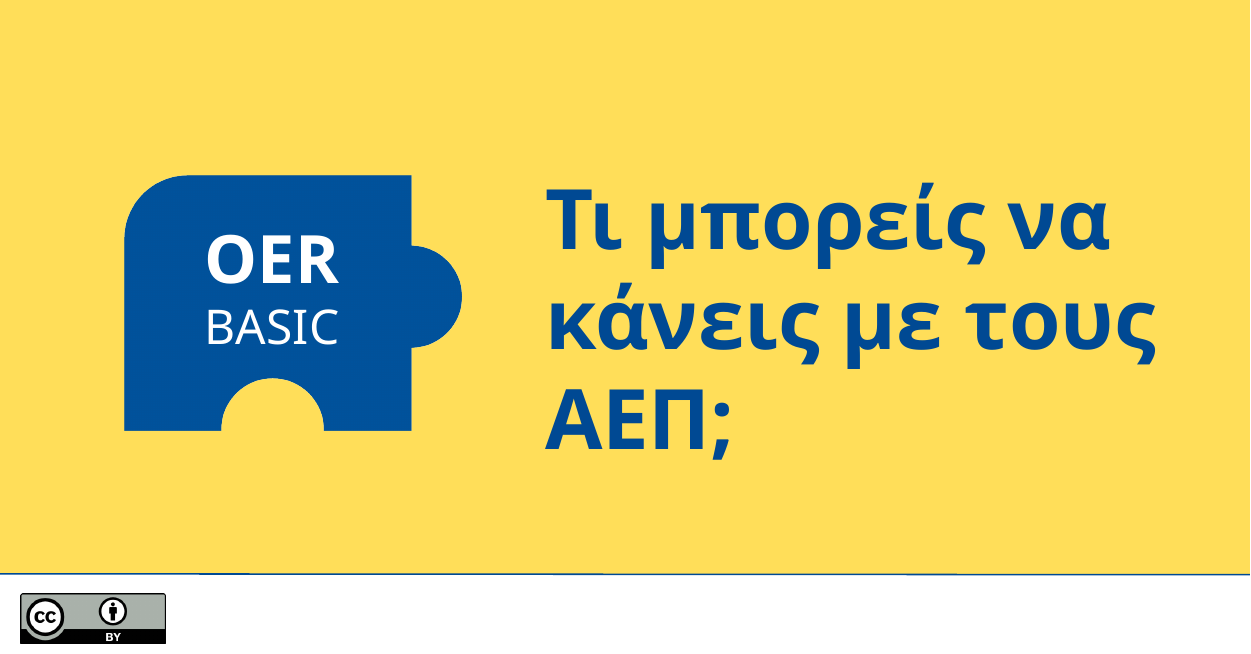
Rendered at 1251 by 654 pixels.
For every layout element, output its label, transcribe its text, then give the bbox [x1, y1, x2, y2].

text_box Τι μπορείς να κάνεις με τους ΑΕΠ; [532, 154, 1189, 479]
picture [124, 174, 462, 432]
text_box [0, 582, 1250, 654]
text_box OER BASIC [466, 202, 706, 370]
picture [20, 592, 166, 645]
